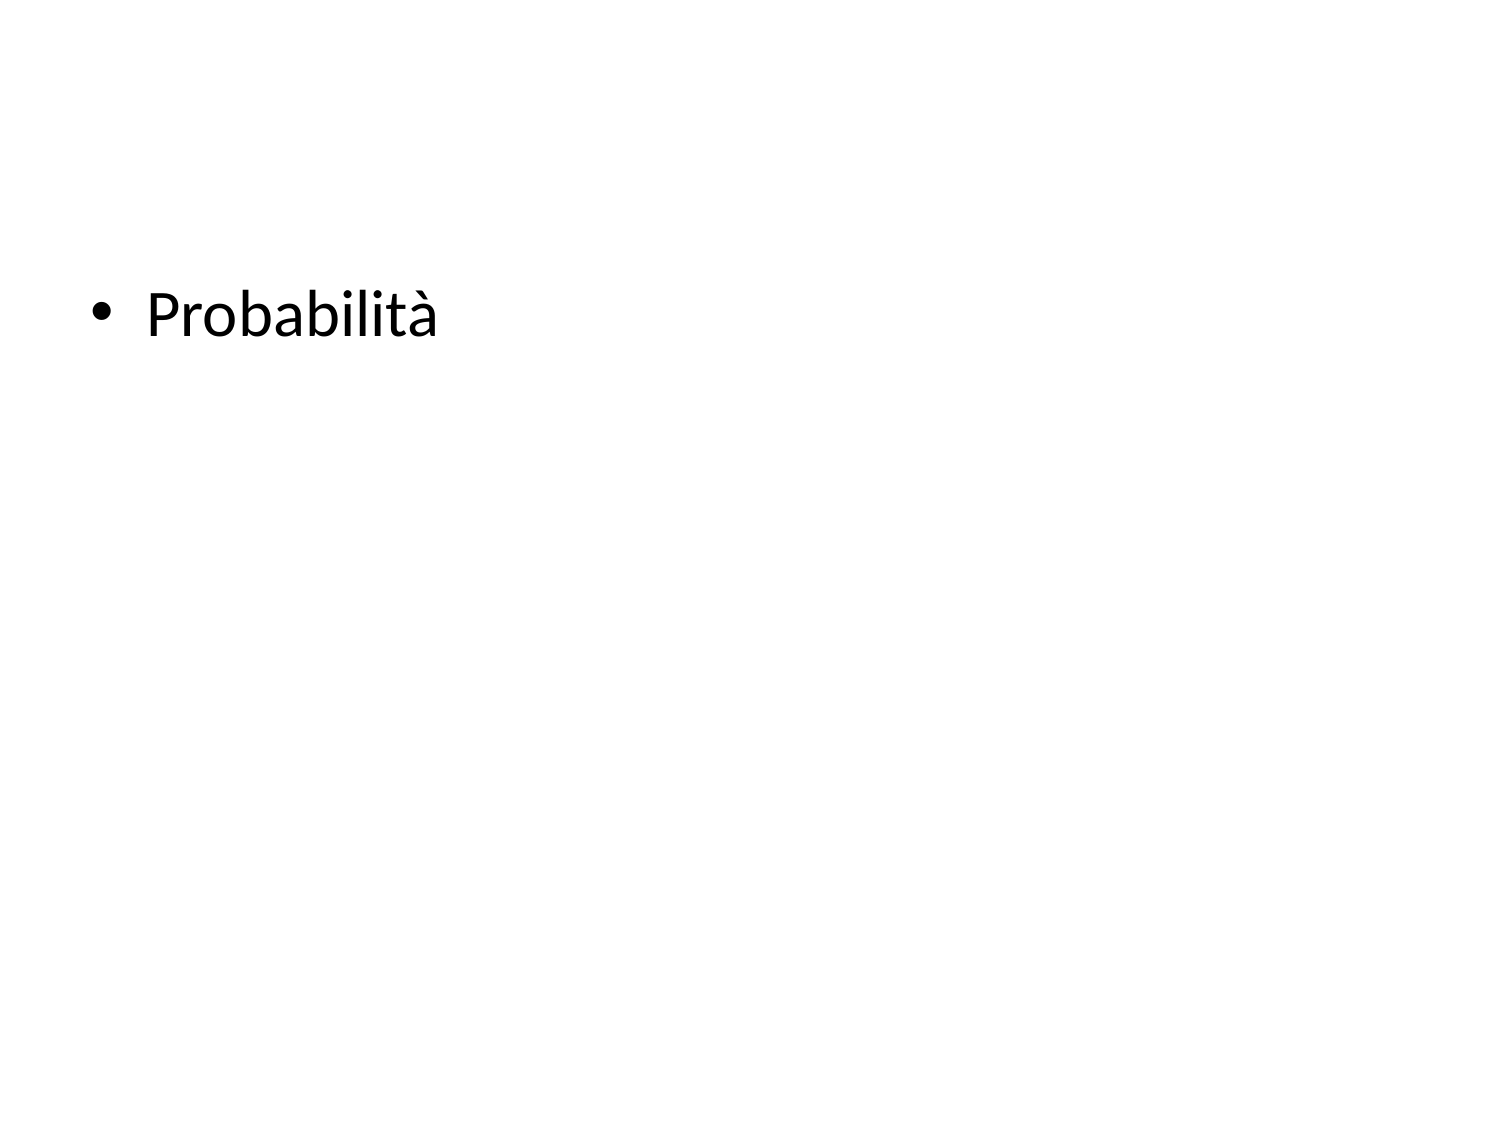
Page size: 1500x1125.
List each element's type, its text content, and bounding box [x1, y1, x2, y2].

list Probabilità [75, 262, 1425, 1005]
